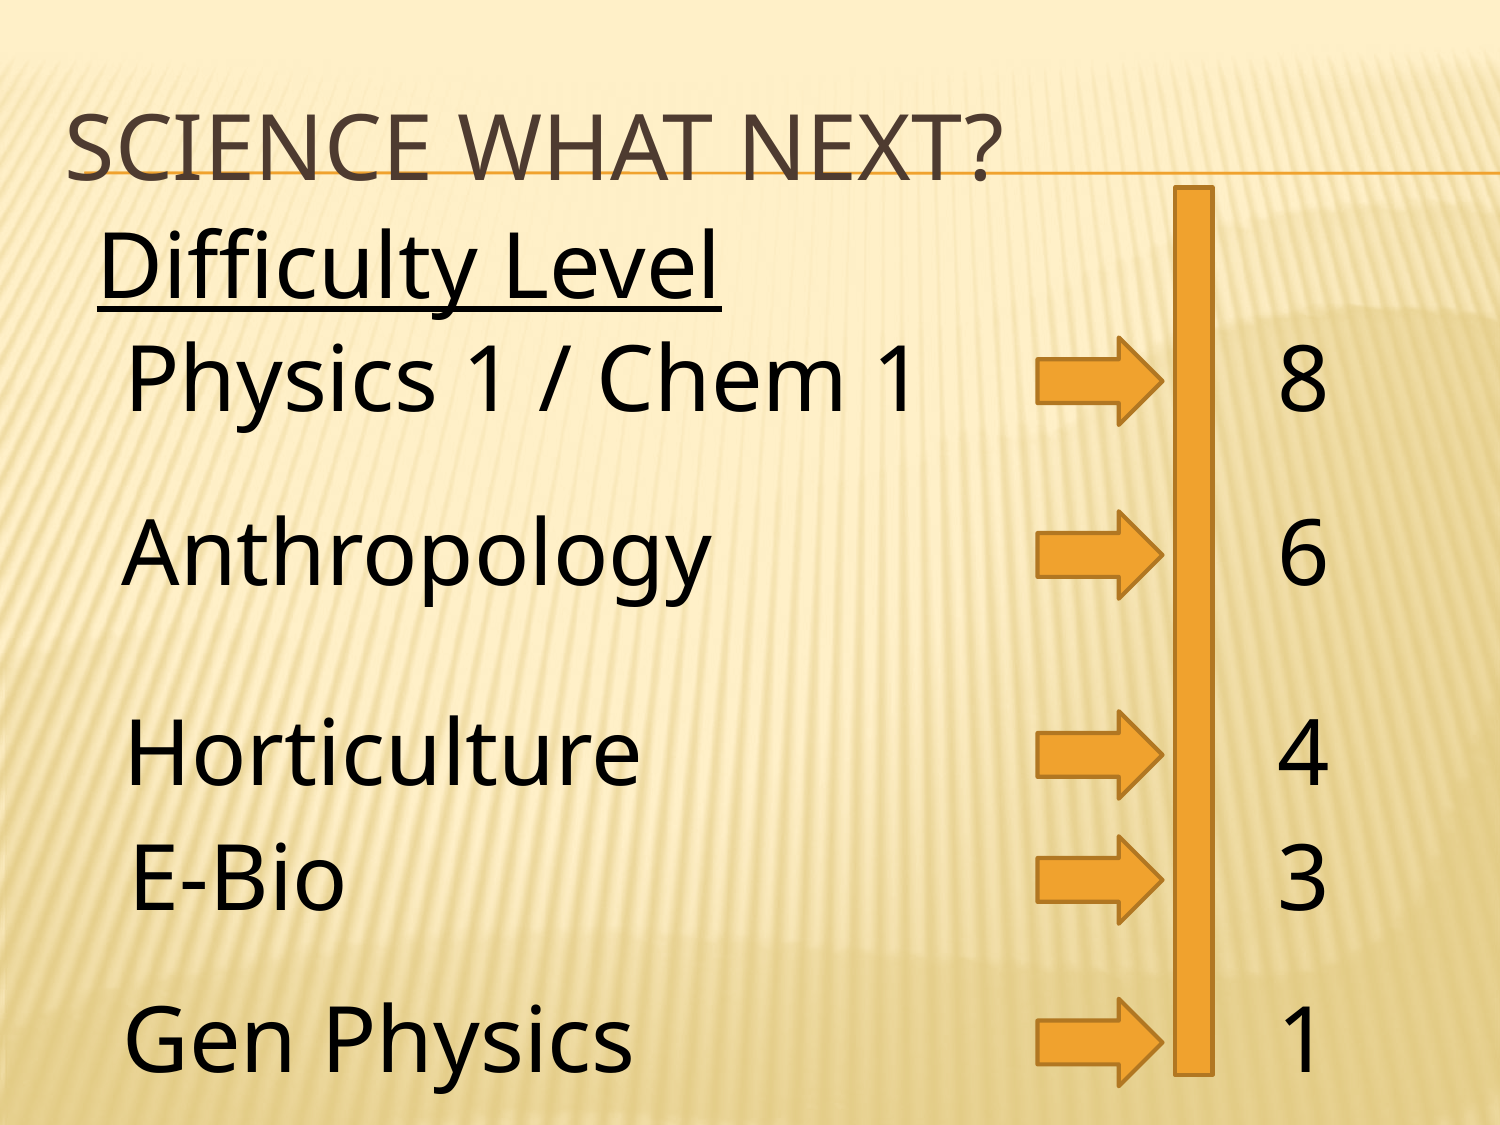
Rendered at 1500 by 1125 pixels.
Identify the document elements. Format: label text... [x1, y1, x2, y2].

text_box 1 [1262, 973, 1345, 1099]
text_box Difficulty Level [81, 199, 737, 325]
text_box [1173, 185, 1215, 1077]
text_box [1035, 335, 1165, 427]
text_box 4 [1262, 686, 1345, 811]
text_box Physics 1 / Chem 1 [109, 312, 941, 438]
text_box E-Bio [114, 811, 364, 936]
title Science What next? [50, 75, 1475, 213]
text_box [1035, 834, 1165, 926]
text_box Gen Physics [107, 973, 651, 1099]
text_box 6 [1262, 486, 1345, 611]
text_box Horticulture [108, 686, 659, 811]
text_box [1035, 996, 1165, 1089]
text_box Anthropology [106, 486, 728, 611]
text_box 3 [1262, 811, 1345, 936]
text_box [1035, 509, 1165, 601]
text_box 8 [1262, 312, 1345, 438]
text_box [1035, 709, 1165, 801]
